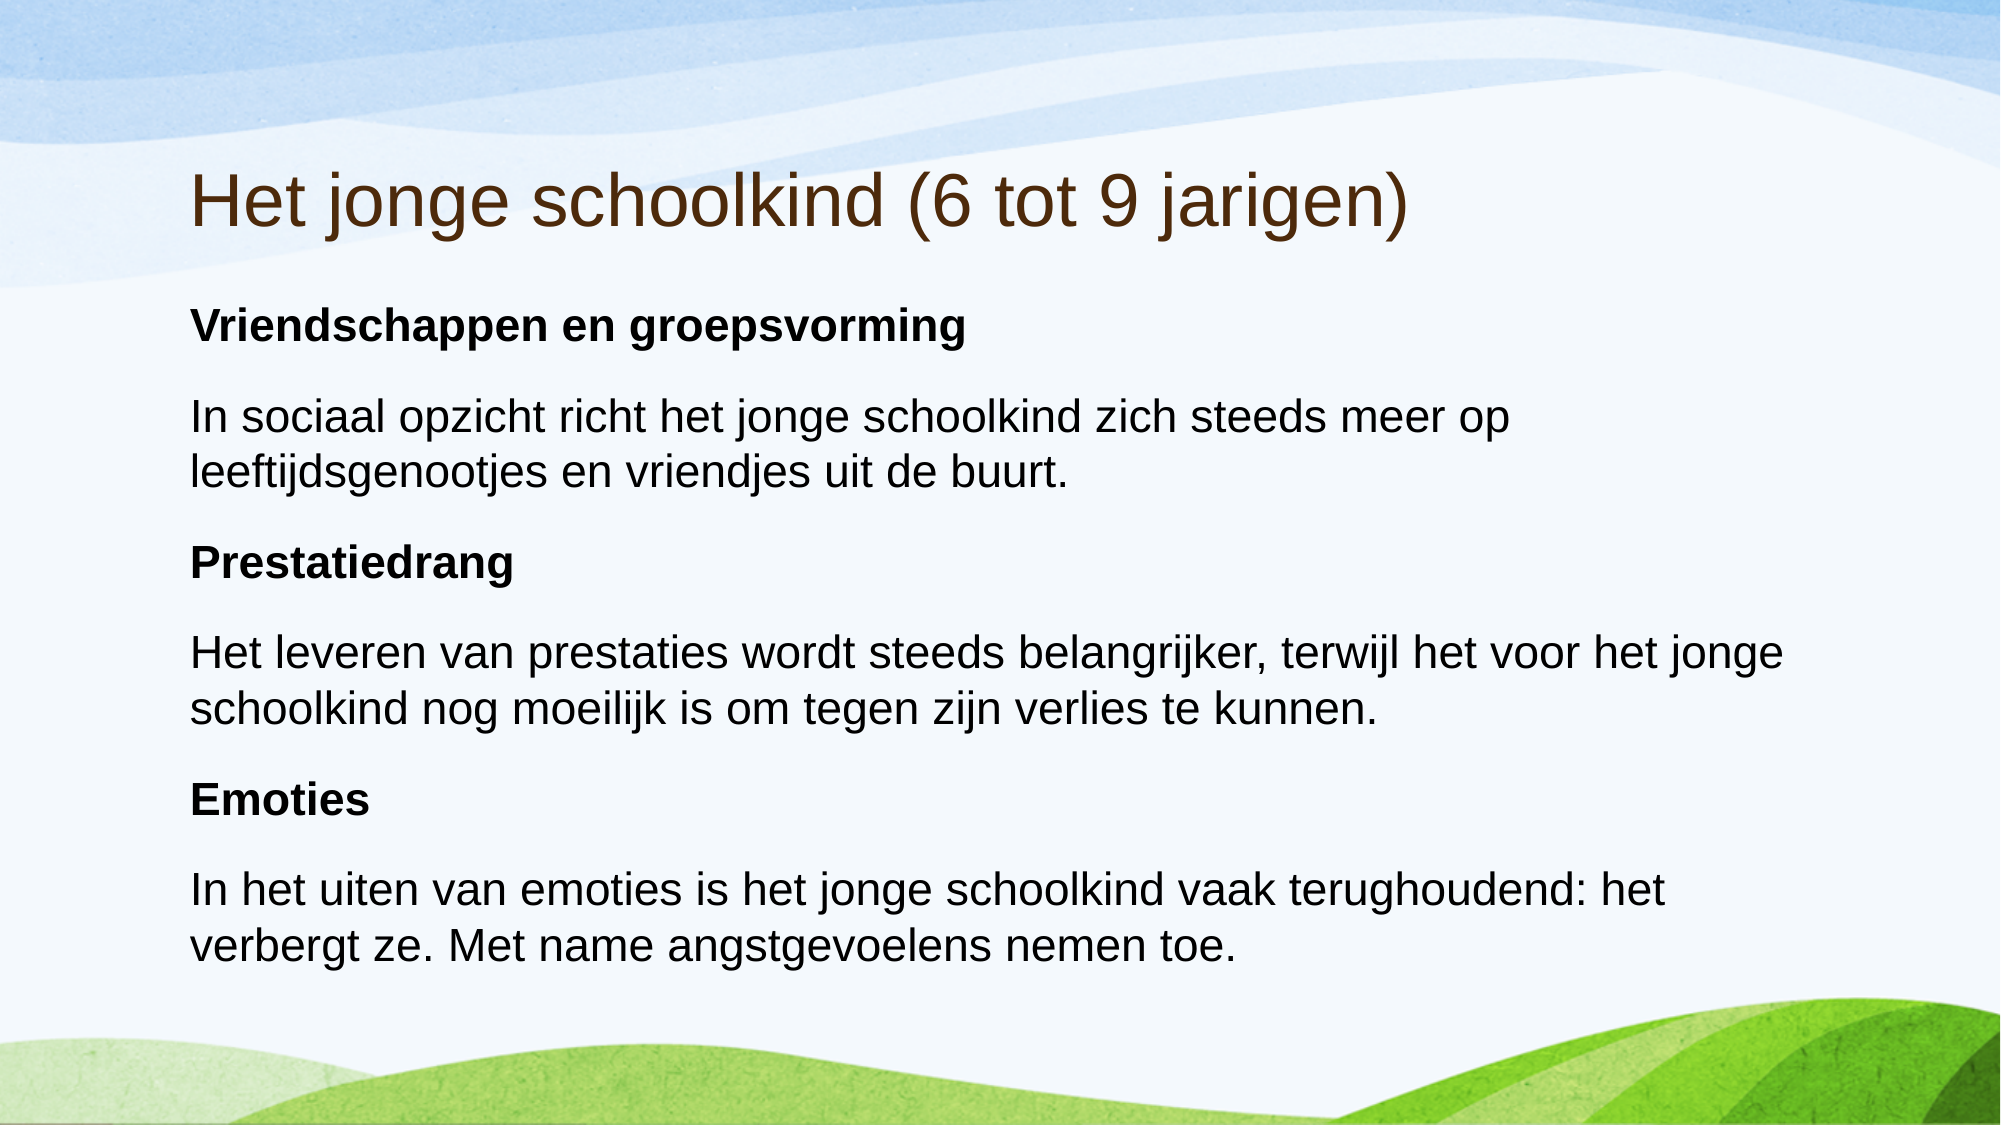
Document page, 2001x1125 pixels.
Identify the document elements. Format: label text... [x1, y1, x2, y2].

picture [0, 0, 2001, 1125]
list Vriendschappen en groepsvorming In sociaal opzicht richt het jonge schoolkind zich steeds meer op leeftijdsgenootjes en vriendjes uit de buurt. Prestatiedrang Het leveren van prestaties wordt steeds belangrijker, terwijl het voor het jonge schoolkind nog moeilijk is om tegen zijn verlies te kunnen. Emoties In het uiten van emoties is het jonge schoolkind vaak terughoudend: het verbergt ze. Met name angstgevoelens nemen toe. [174, 287, 1825, 982]
title Het jonge schoolkind (6 tot 9 jarigen) [174, 50, 1825, 250]
